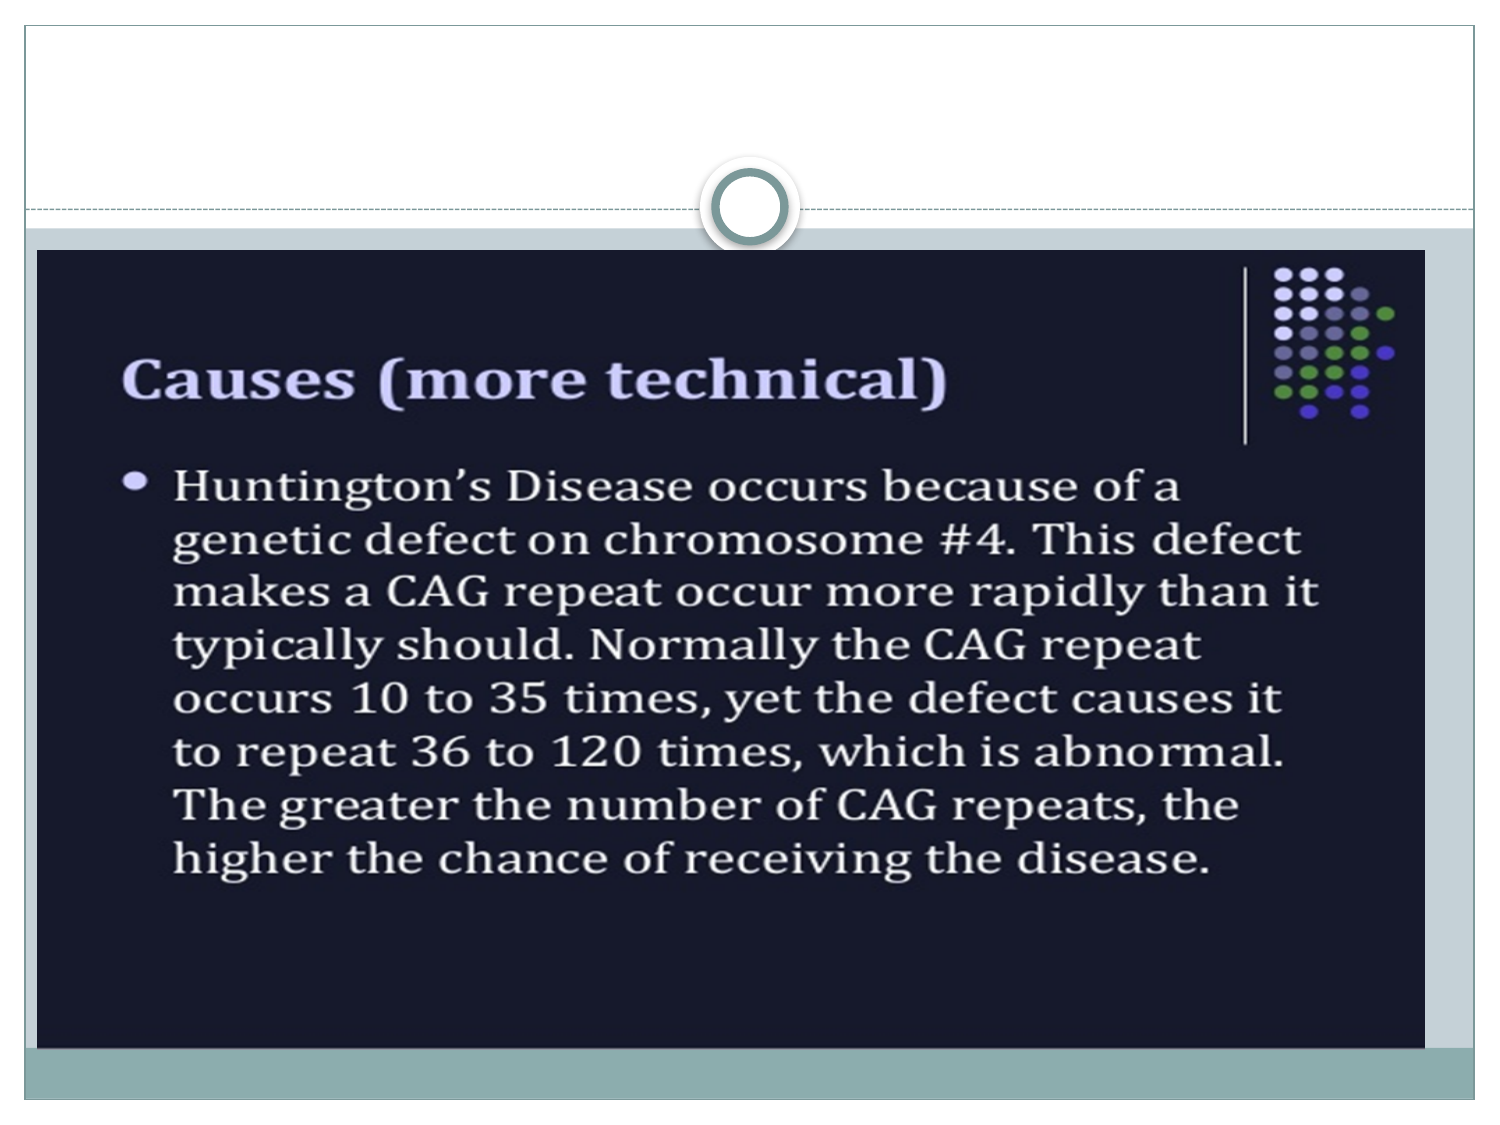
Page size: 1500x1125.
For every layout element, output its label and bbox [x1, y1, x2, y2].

list [37, 250, 1426, 1051]
